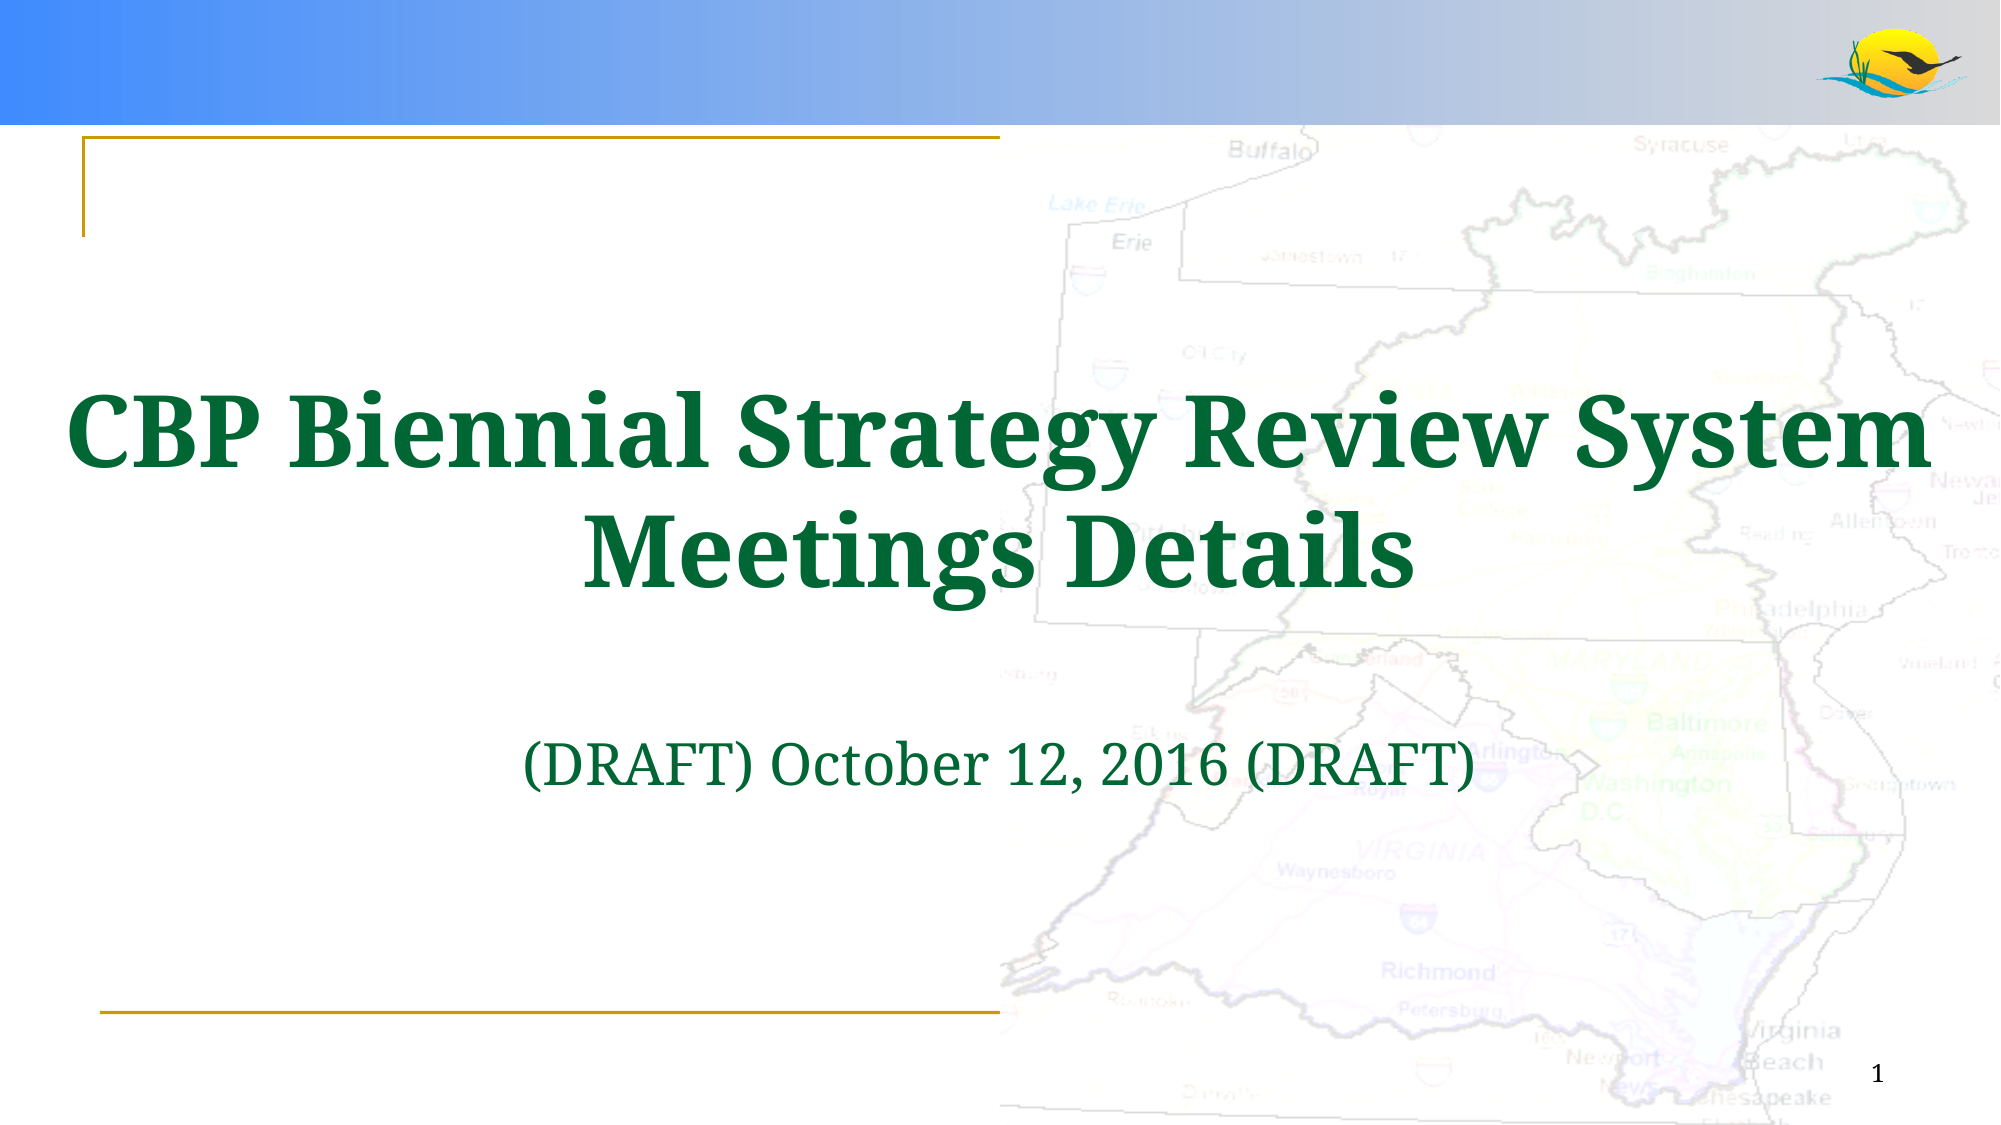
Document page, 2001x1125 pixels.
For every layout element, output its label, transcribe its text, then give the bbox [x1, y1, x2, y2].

slide_number 1 [1433, 1023, 1901, 1100]
text_box CBP Biennial Strategy Review System Meetings Details (DRAFT) October 12, 2016 (DRAFT) [0, 0, 2000, 1125]
